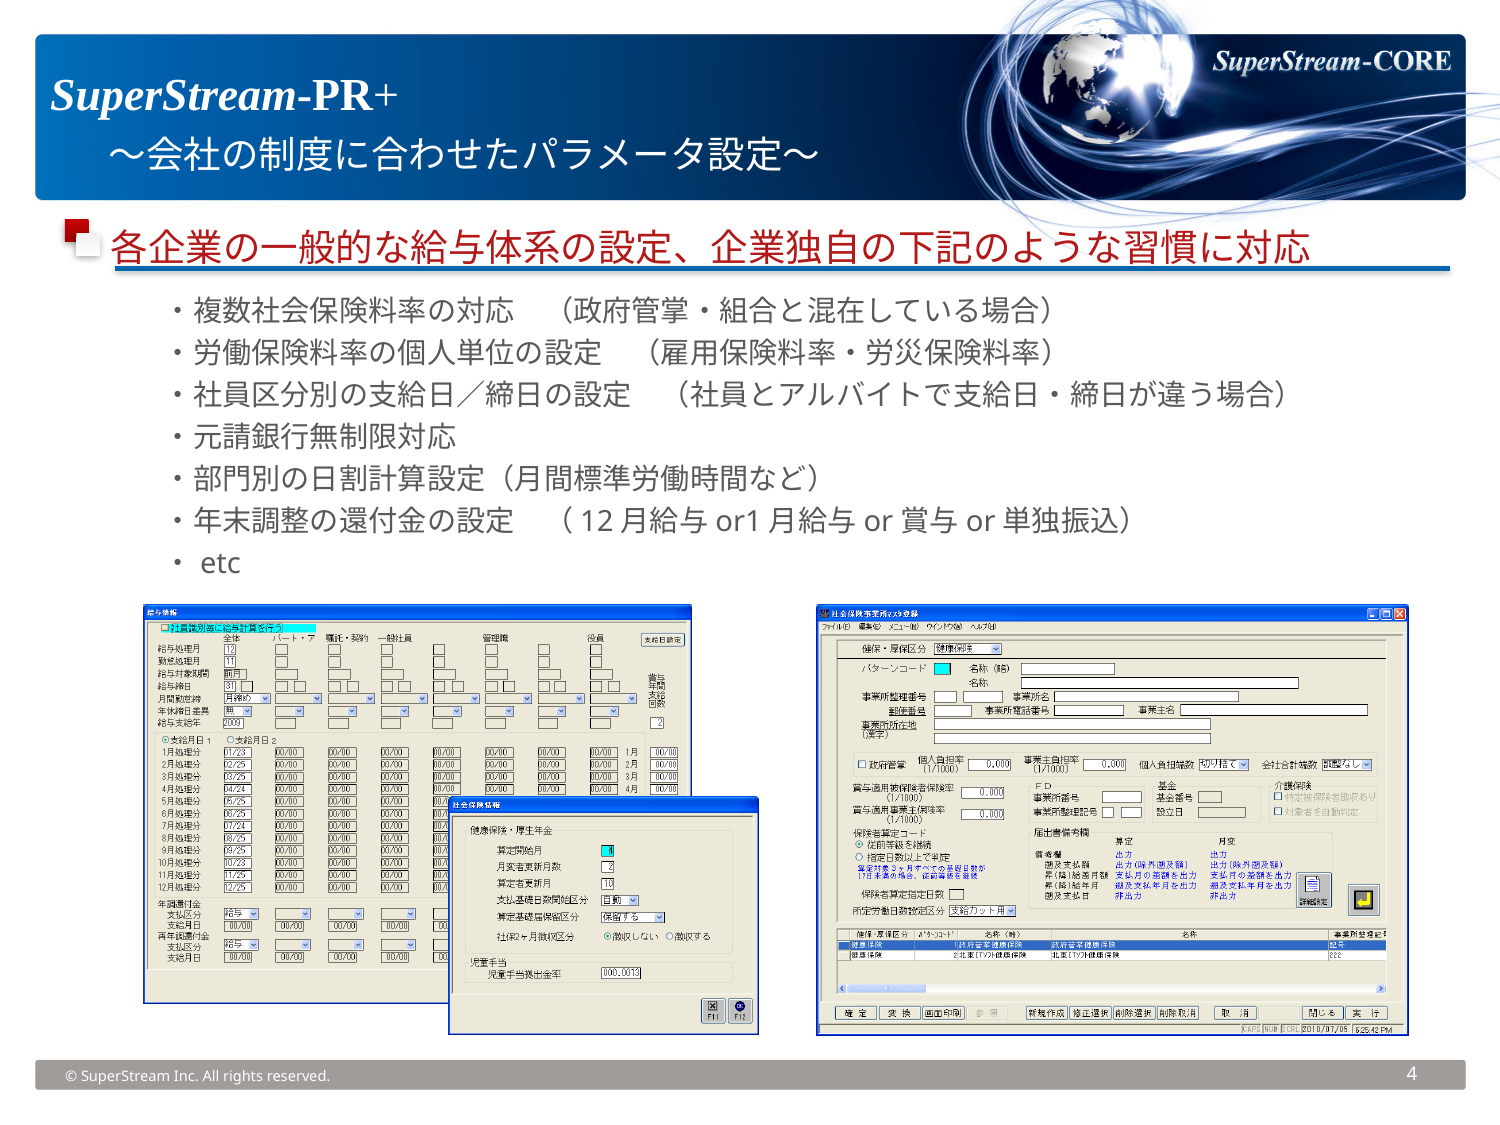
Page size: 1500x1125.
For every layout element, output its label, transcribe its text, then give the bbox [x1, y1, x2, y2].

footer © SuperStream Inc. All rights reserved. [50, 1059, 423, 1094]
text_box SuperStream-PR+ ～会社の制度に合わせたパラメータ設定～ [35, 43, 1170, 197]
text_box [64, 219, 101, 256]
slide_number 4 [1299, 1060, 1418, 1090]
text_box 各企業の一般的な給与体系の設定、企業独自の下記のような習慣に対応 [96, 208, 1476, 277]
picture [0, 0, 1500, 1125]
text_box ・複数社会保険料率の対応 （政府管掌・組合と混在している場合） ・労働保険料率の個人単位の設定 （雇用保険料率・労災保険料率） ・社員区分別の支給日／締日の設定 （社員とアルバイトで支給日・締日が違う場合） ・元請銀行無制限対応 ・部門別の日割計算設定（月間標準労働時間など） ・年末調整の還付金の設定 （12月給与or1月給与or賞与or単独振込） ・etc [119, 278, 1320, 587]
